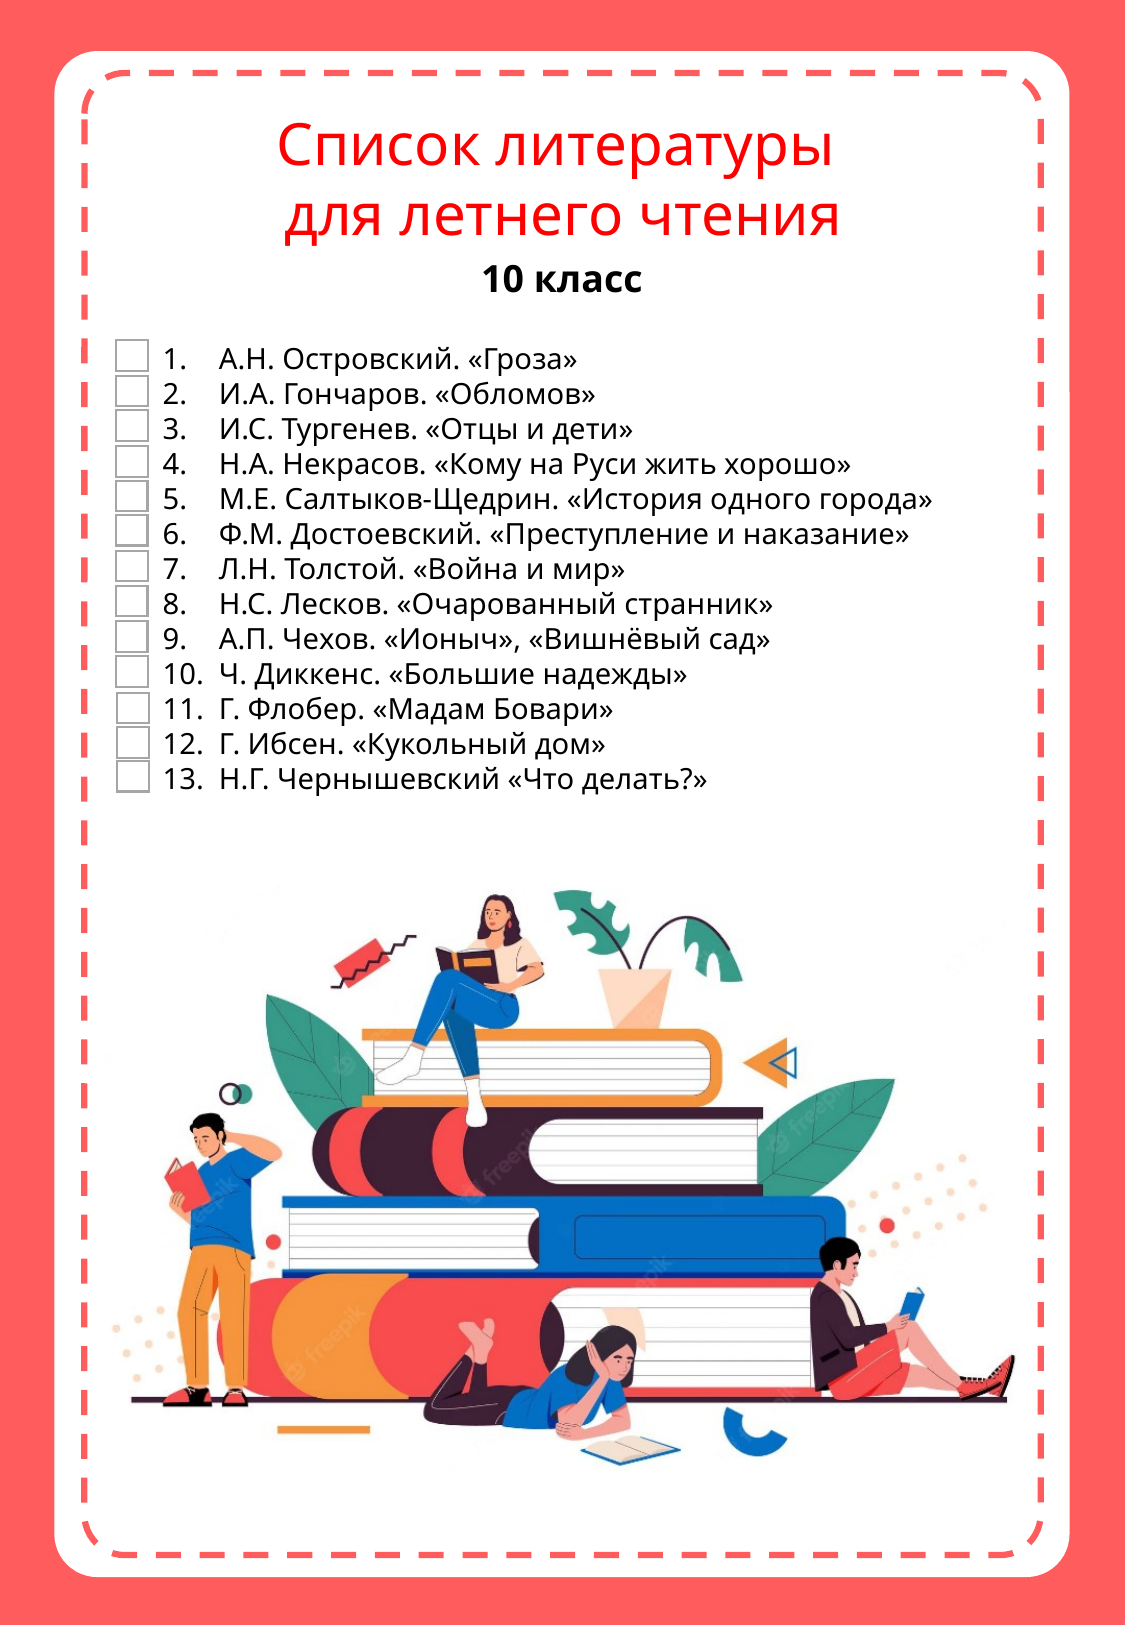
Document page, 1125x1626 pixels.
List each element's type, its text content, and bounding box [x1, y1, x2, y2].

text_box [116, 760, 150, 793]
text_box [53, 49, 1071, 1579]
text_box 10 класс [318, 247, 806, 308]
text_box [115, 550, 149, 582]
text_box [116, 692, 150, 724]
text_box [115, 339, 149, 372]
text_box [115, 409, 149, 442]
text_box [115, 445, 149, 478]
text_box [116, 726, 150, 759]
text_box [115, 480, 149, 512]
text_box А.Н. Островский. «Гроза» И.А. Гончаров. «Обломов» И.С. Тургенев. «Отцы и дети» Н.А. Некрасов. «Кому на Руси жить хорошо» М.Е. Салтыков-Щедрин. «История одного города» Ф.М. Достоевский. «Преступление и наказание» Л.Н. Толстой. «Война и мир» Н.С. Лесков. «Очарованный странник» А.П. Чехов. «Ионыч», «Вишнёвый сад» Ч. Диккенс. «Большие надежды» Г. Флобер. «Мадам Бовари» Г. Ибсен. «Кукольный дом» Н.Г. Чернышевский «Что делать?» [147, 333, 1041, 803]
text_box [115, 585, 149, 617]
text_box [115, 514, 149, 547]
text_box [115, 655, 149, 688]
text_box [115, 620, 149, 653]
picture [103, 885, 1022, 1471]
text_box Список литературы для летнего чтения [108, 99, 1018, 255]
text_box [115, 375, 149, 407]
text_box [83, 71, 1042, 1557]
